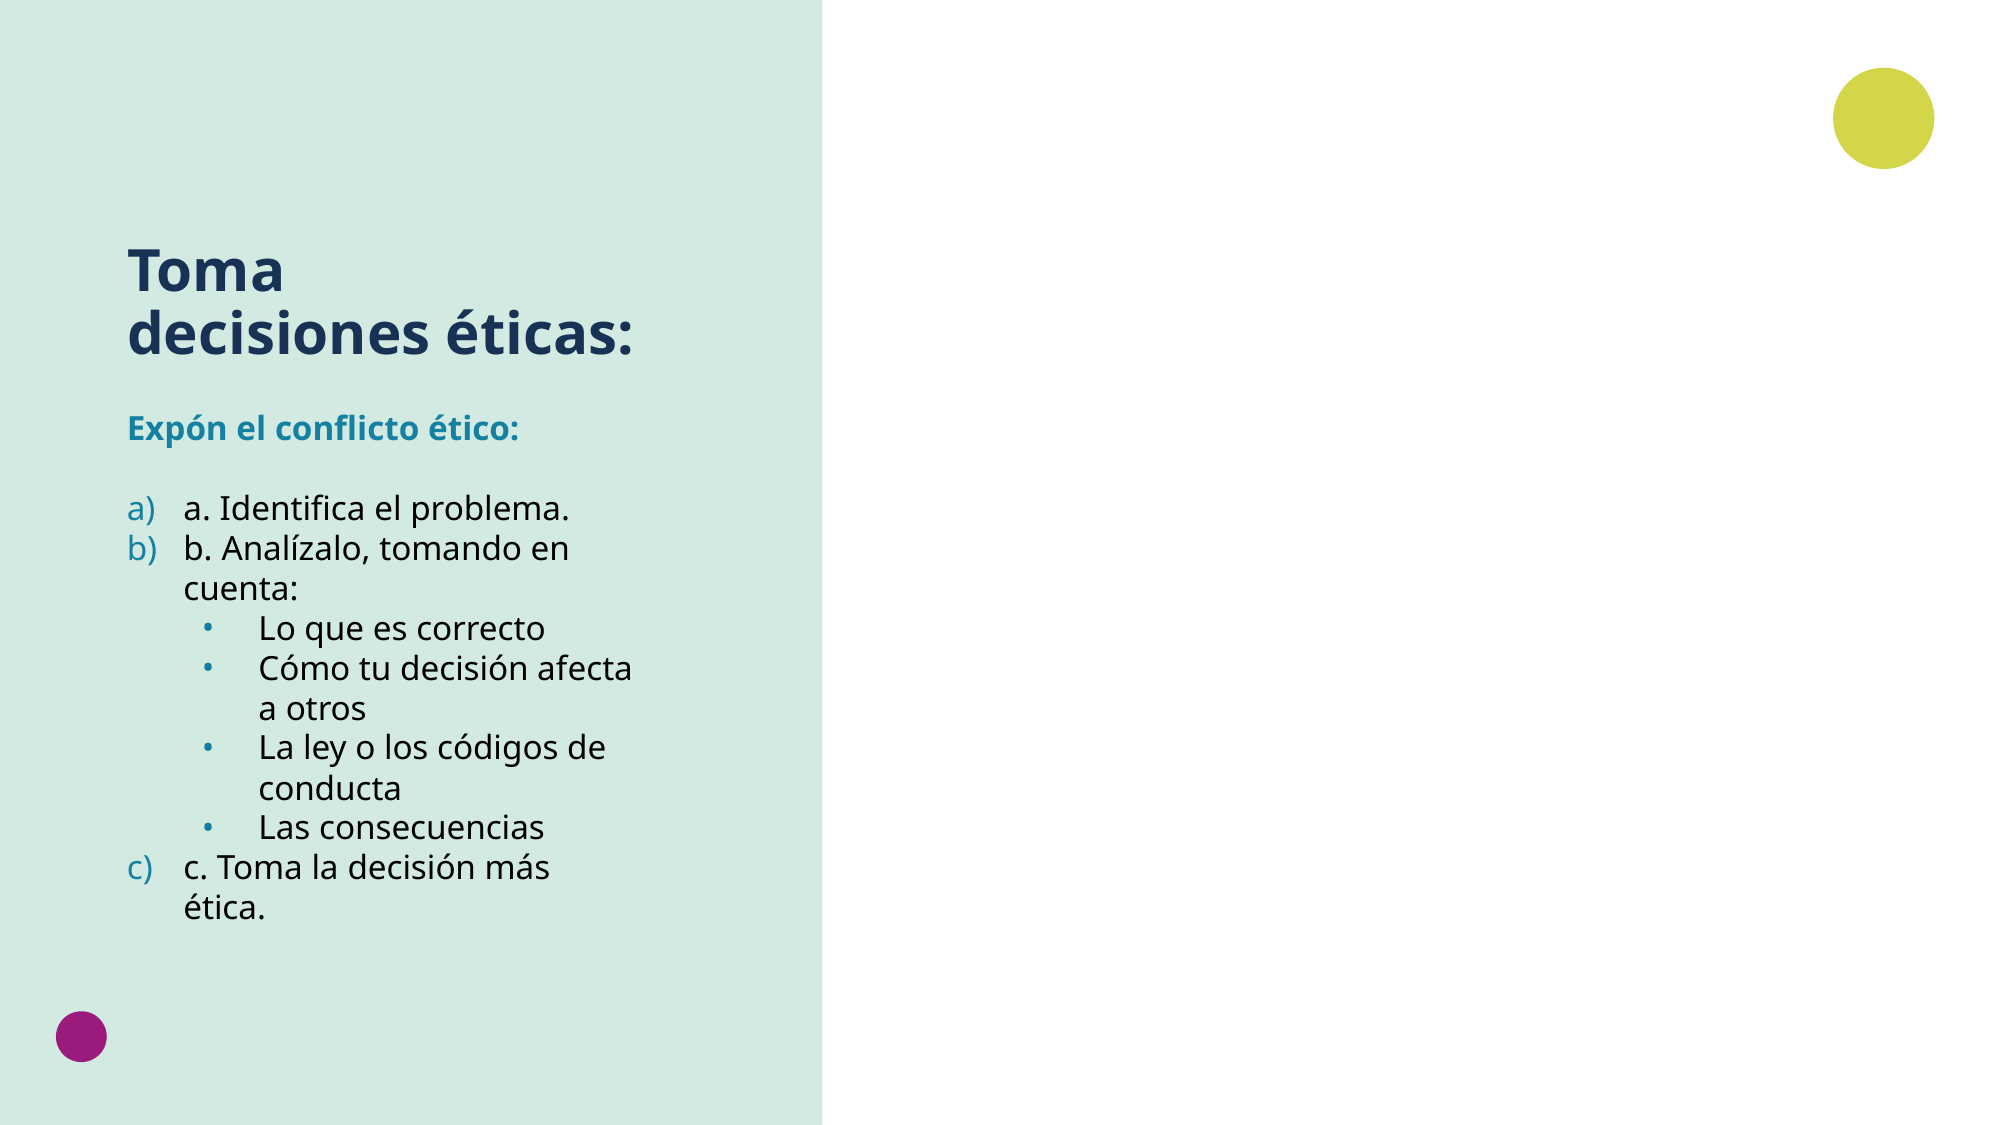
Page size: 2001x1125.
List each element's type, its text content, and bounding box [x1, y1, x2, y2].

title Toma decisiones éticas: [112, 200, 677, 375]
text_box Expón el conflicto ético: a. Identifica el problema. b. Analízalo, tomando en cuenta: Lo que es correcto Cómo tu decisión afecta a otros La ley o los códigos de conducta Las consecuencias c. Toma la decisión más ética. [112, 399, 656, 934]
